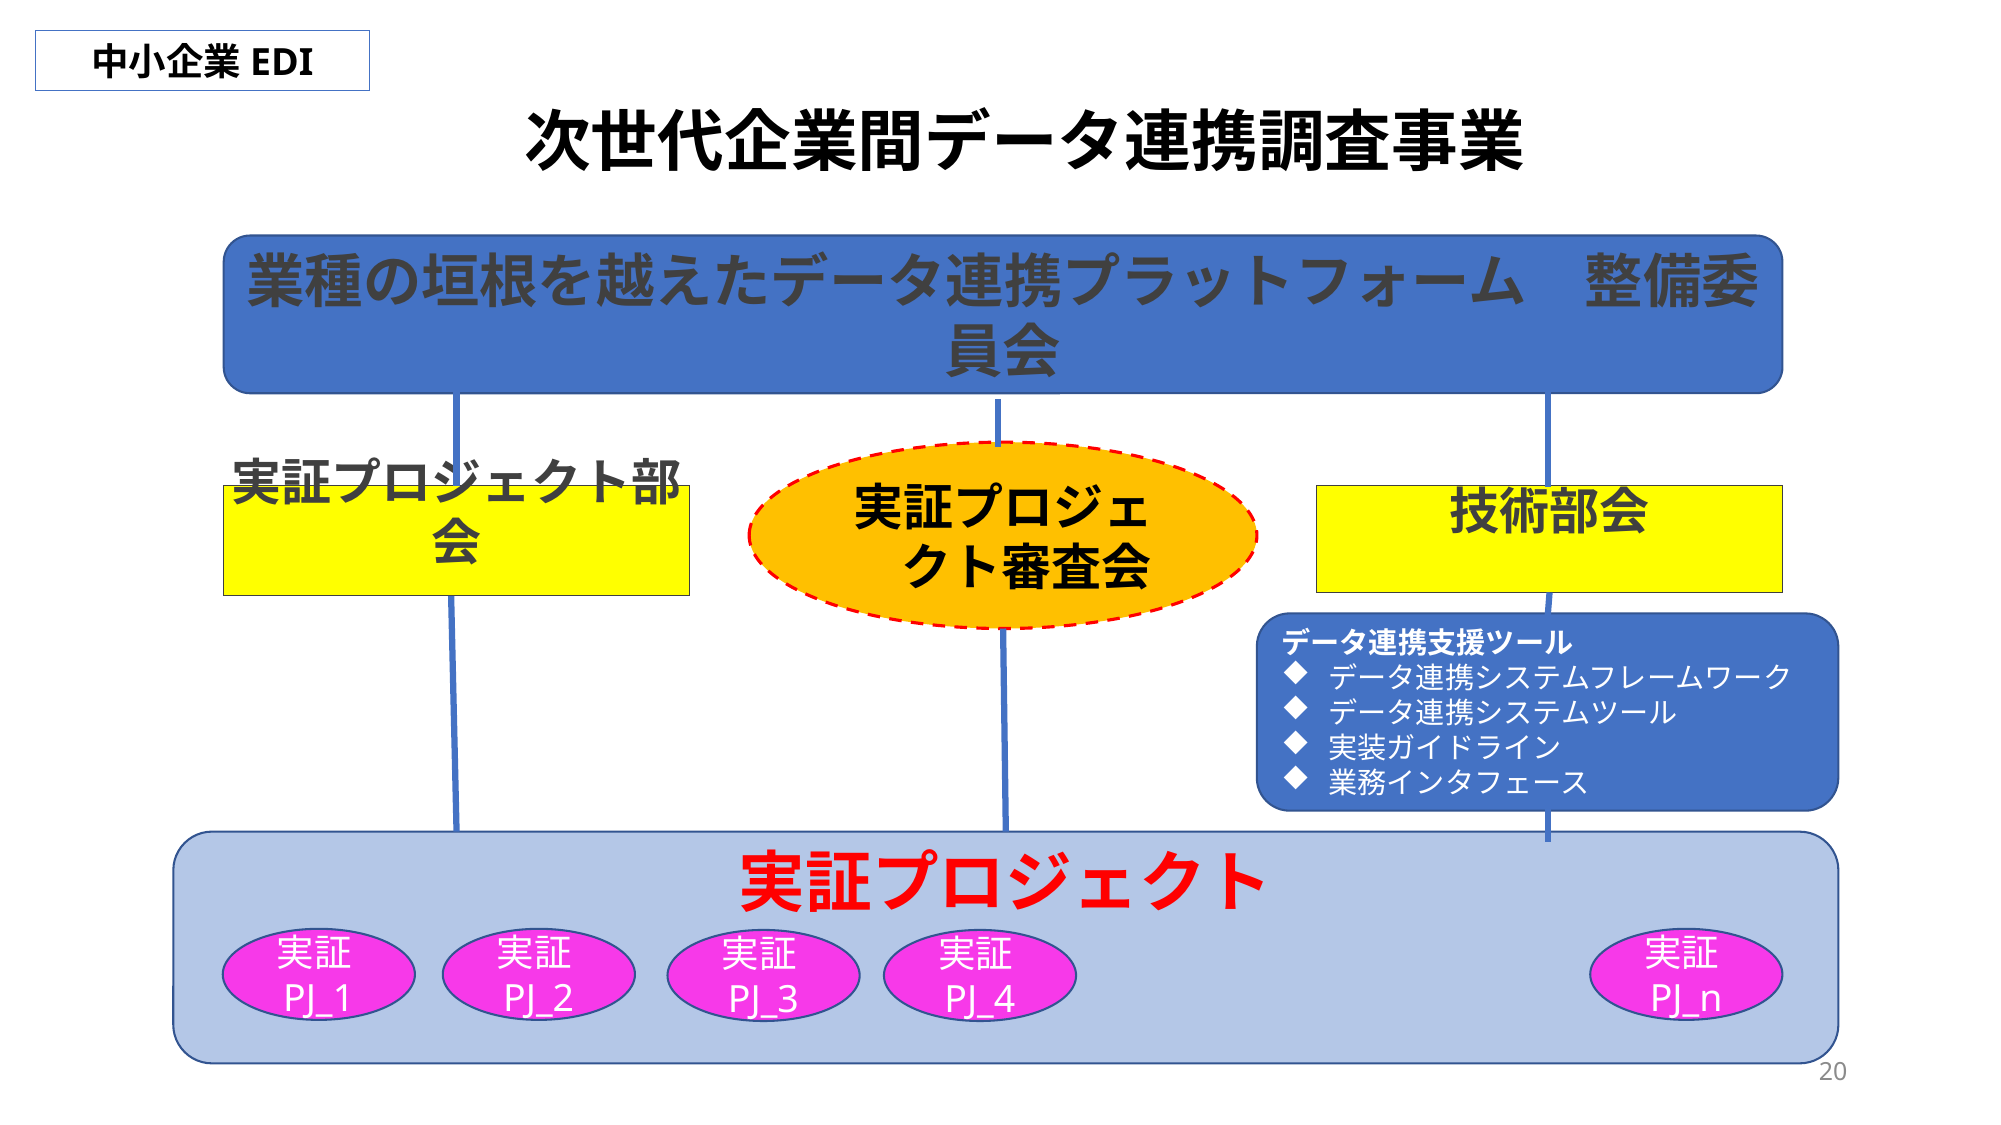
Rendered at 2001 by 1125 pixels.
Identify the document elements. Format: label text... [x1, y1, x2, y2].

slide_number 20 [1412, 1042, 1863, 1103]
text_box 中小企業EDI [35, 30, 370, 91]
text_box 実証プロジェクト部会 [223, 485, 690, 596]
text_box 実証PJ_4 [882, 928, 1078, 1023]
text_box 実証プロジェクト審査会 [749, 442, 1257, 629]
text_box 技術部会 [1316, 485, 1783, 593]
text_box 次世代企業間データ連携調査事業 [509, 91, 1541, 187]
text_box 実証PJ_2 [441, 927, 636, 1021]
text_box 実証プロジェクト [172, 830, 1840, 1065]
text_box データ連携支援ツール データ連携システムフレームワーク データ連携システムツール 実装ガイドライン 業務インタフェース [1255, 612, 1840, 812]
text_box 業種の垣根を越えたデータ連携プラットフォーム 整備委員会 [222, 234, 1784, 395]
text_box 実証PJ_3 [666, 928, 861, 1023]
text_box 実証PJ_1 [221, 927, 416, 1021]
text_box 実証PJ_n [1589, 927, 1784, 1021]
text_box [451, 595, 457, 832]
